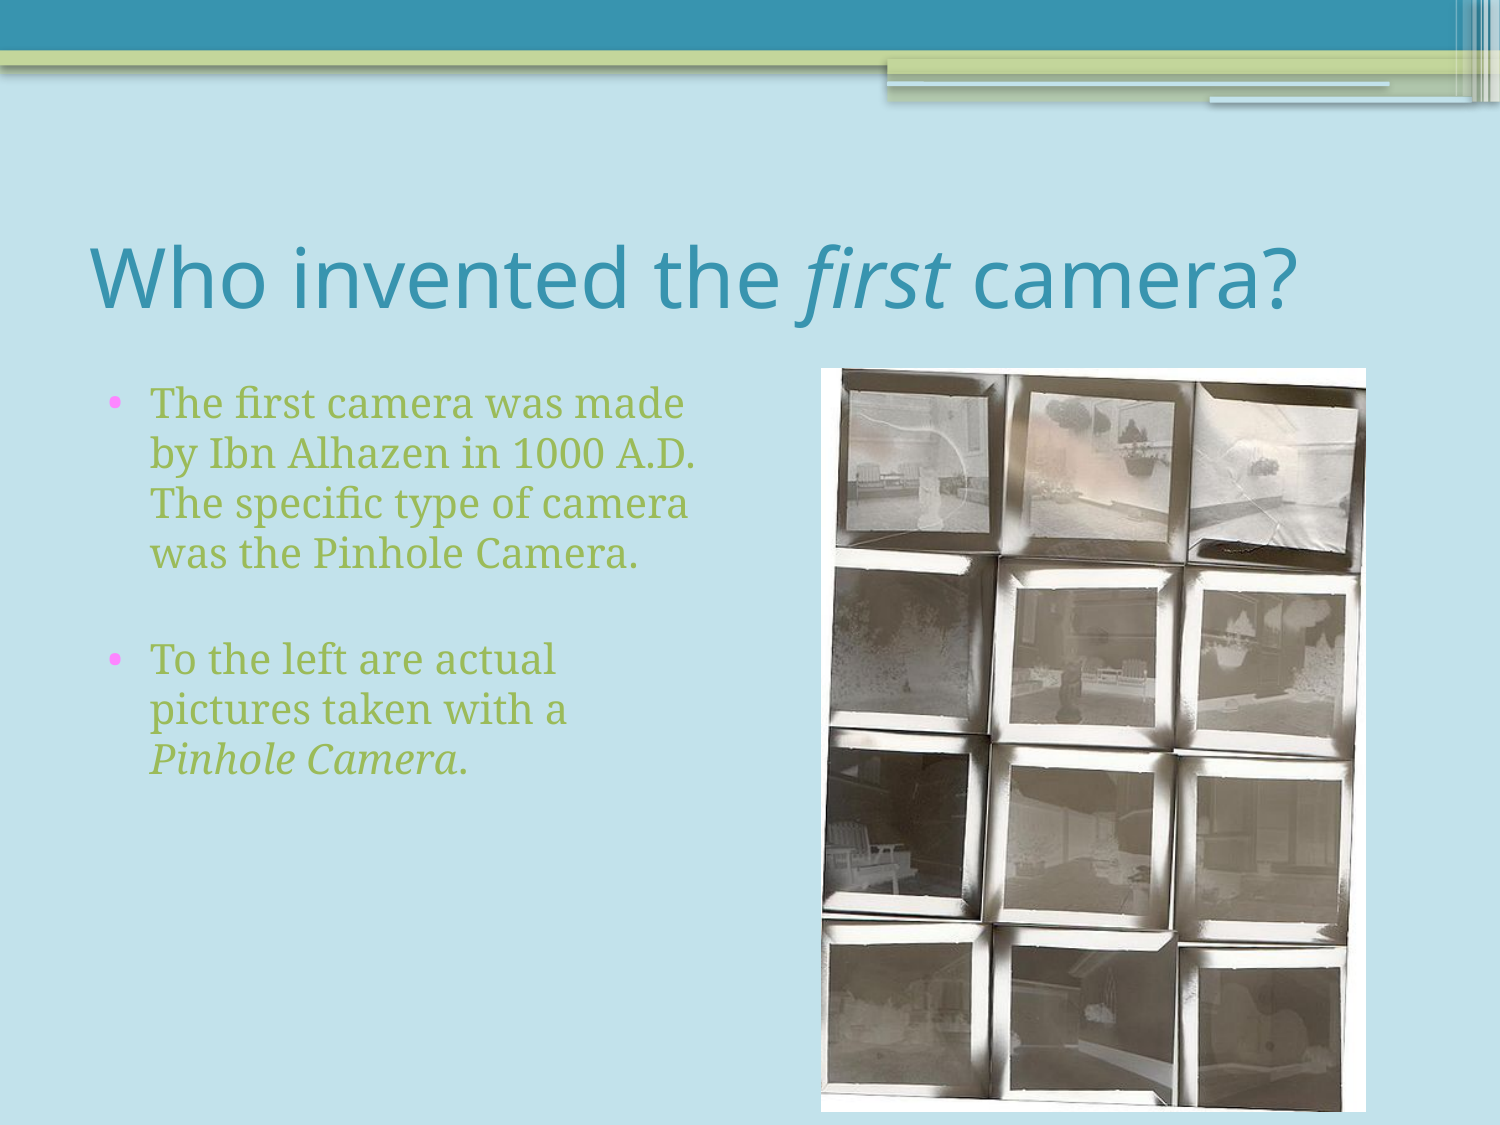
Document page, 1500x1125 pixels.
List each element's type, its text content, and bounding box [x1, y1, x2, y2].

title Who invented the first camera? [75, 187, 1425, 363]
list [821, 368, 1367, 1112]
list The first camera was made by Ibn Alhazen in 1000 A.D. The specific type of camera was the Pinhole Camera. To the left are actual pictures taken with a Pinhole Camera. [75, 368, 738, 1112]
